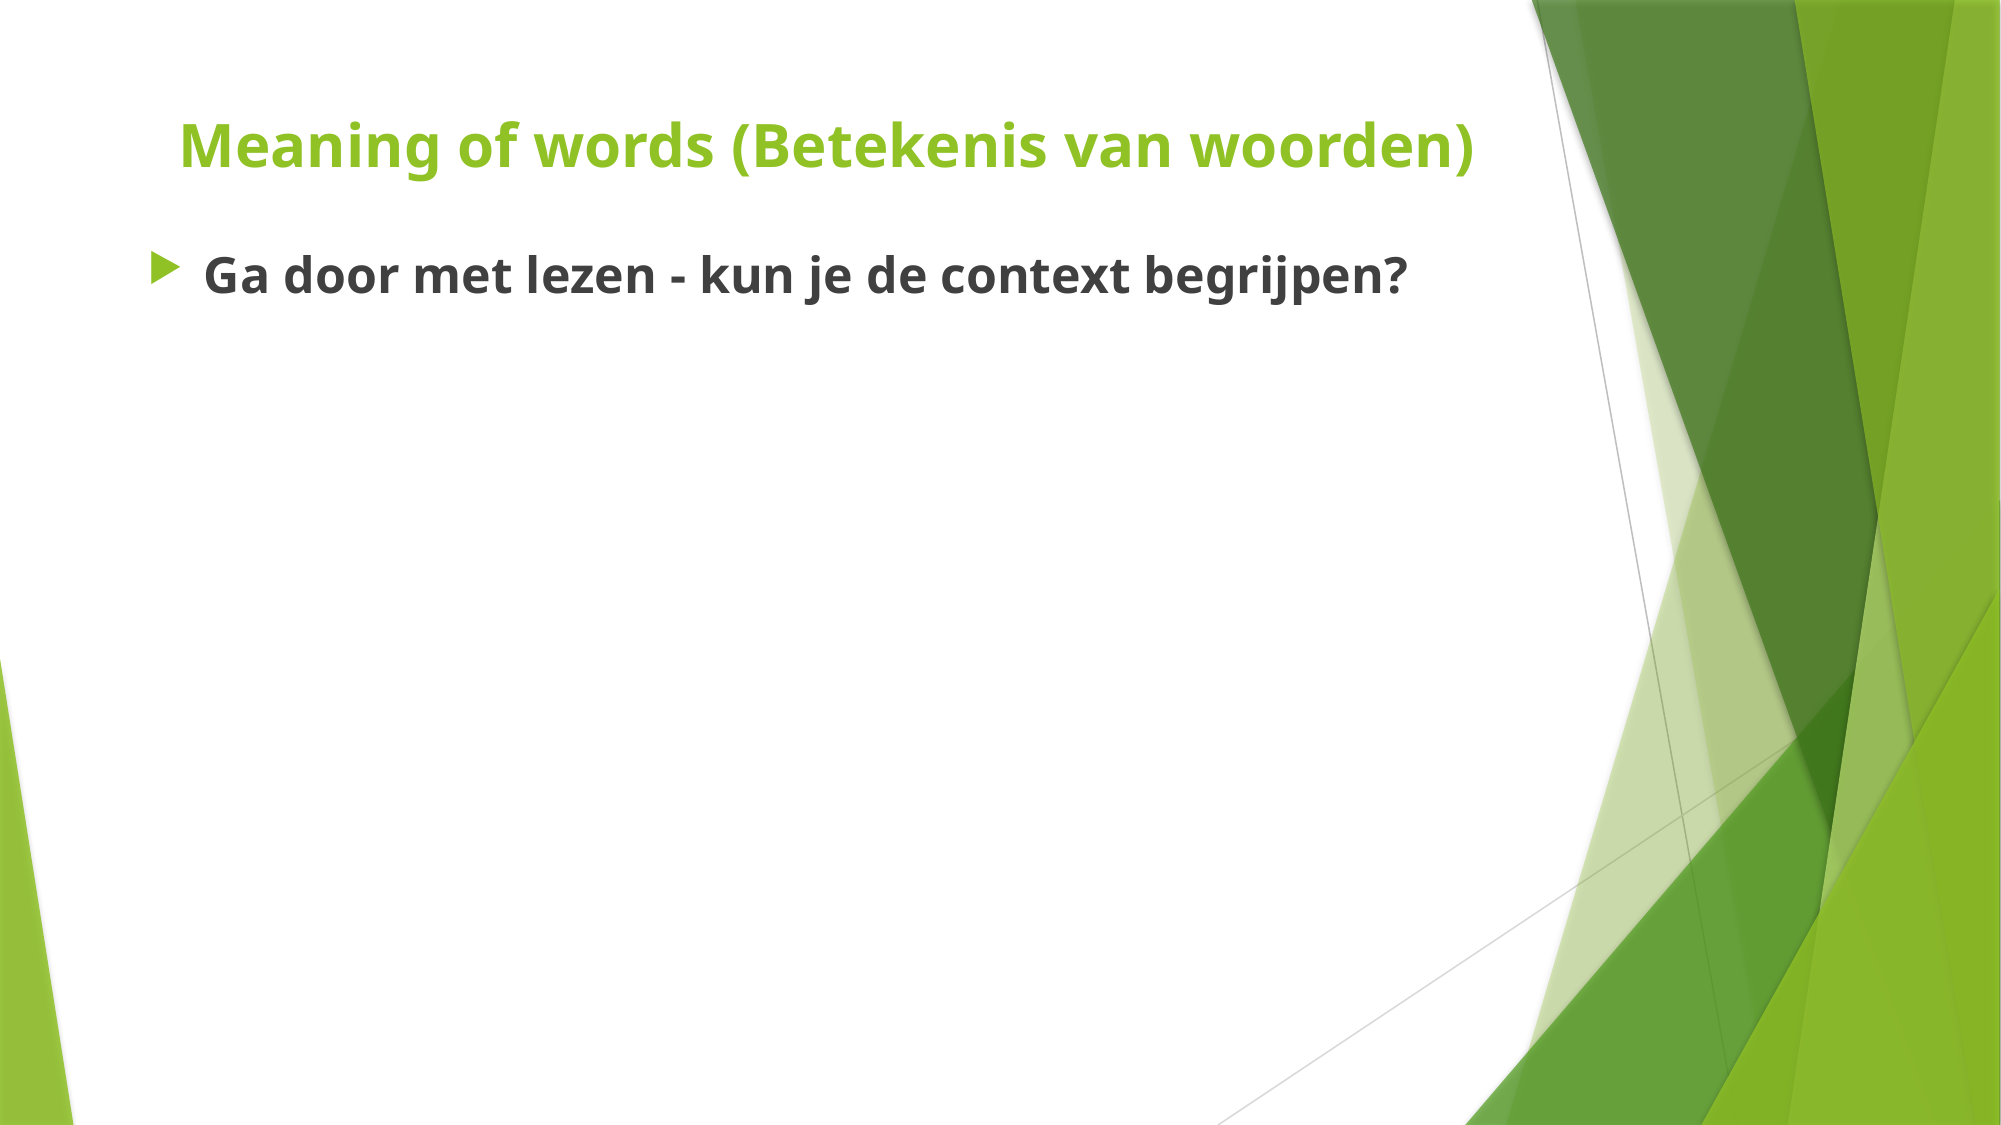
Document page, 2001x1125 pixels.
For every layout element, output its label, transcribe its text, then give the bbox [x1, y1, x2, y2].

title Meaning of words (Betekenis van woorden) [132, 99, 1522, 223]
list Ga door met lezen - kun je de context begrijpen? [132, 223, 1522, 1090]
